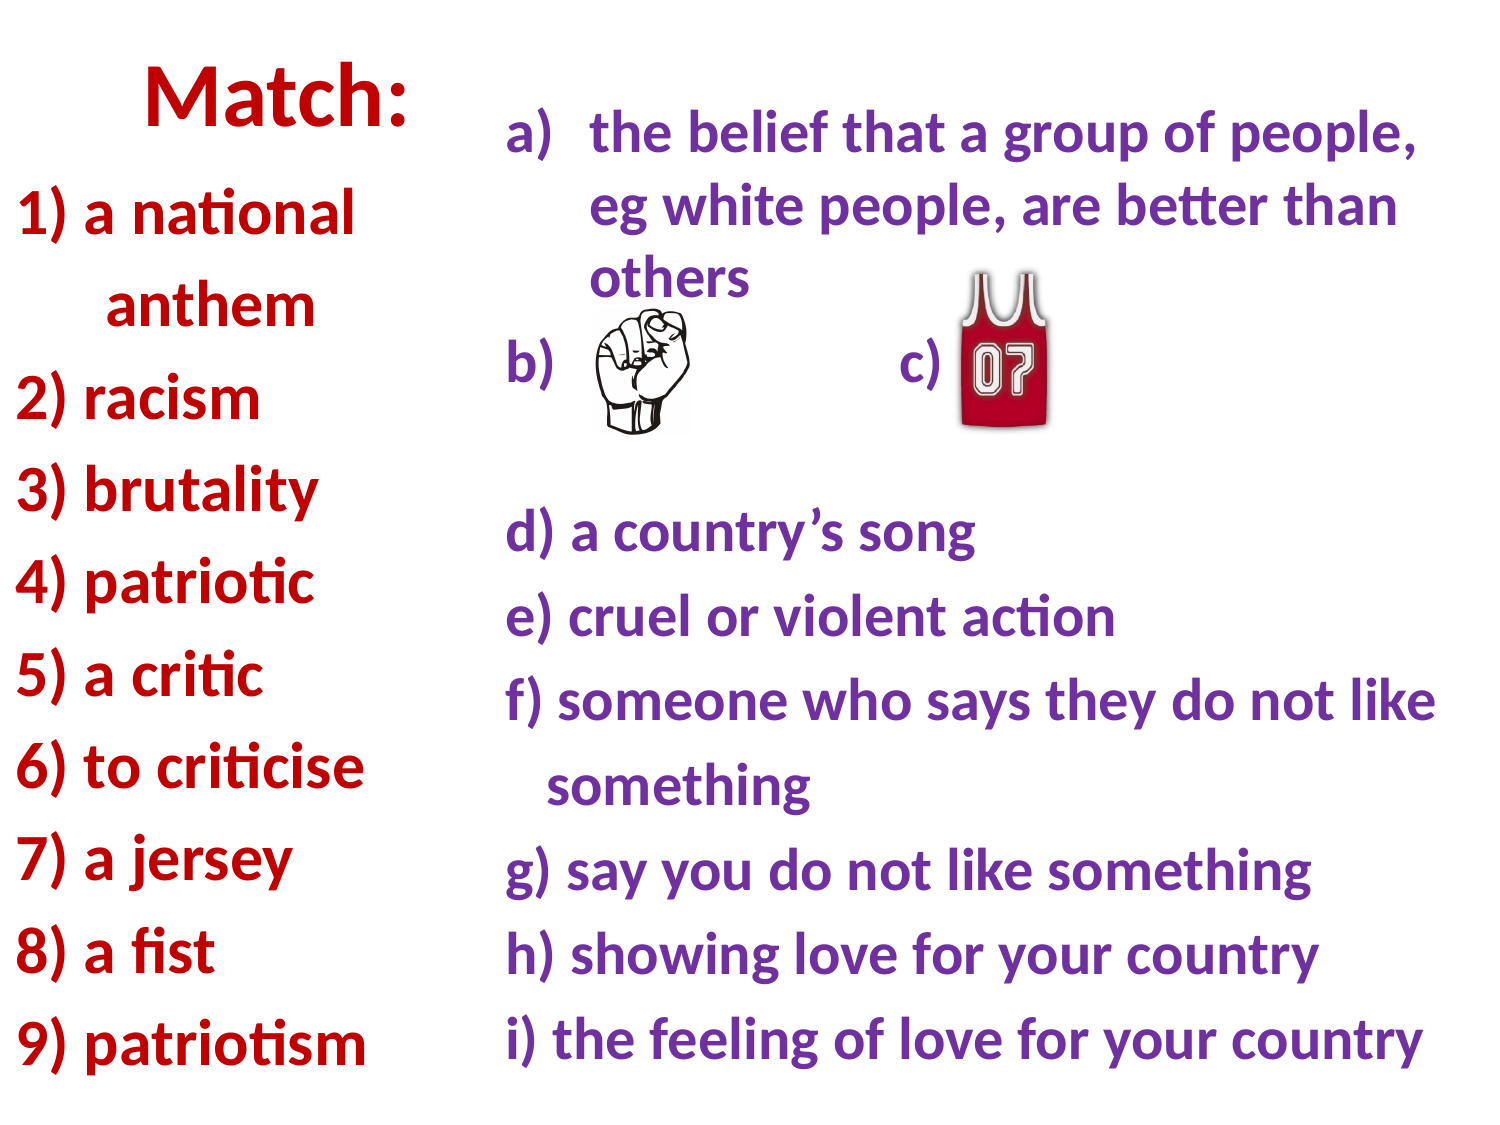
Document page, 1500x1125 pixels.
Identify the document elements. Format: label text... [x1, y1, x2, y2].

picture [952, 265, 1056, 436]
title Match: [75, 19, 479, 160]
list the belief that a group of people, eg white people, are better than others b) c) d) a country’s song e) cruel or violent action f) someone who says they do not like something g) say you do not like something h) showing love for your country i) the feeling of love for your country [490, 0, 1483, 1125]
list 1) a national anthem 2) racism 3) brutality 4) patriotic 5) a critic 6) to criticise 7) a jersey 8) a fist 9) patriotism [0, 160, 490, 1094]
picture [594, 307, 691, 436]
